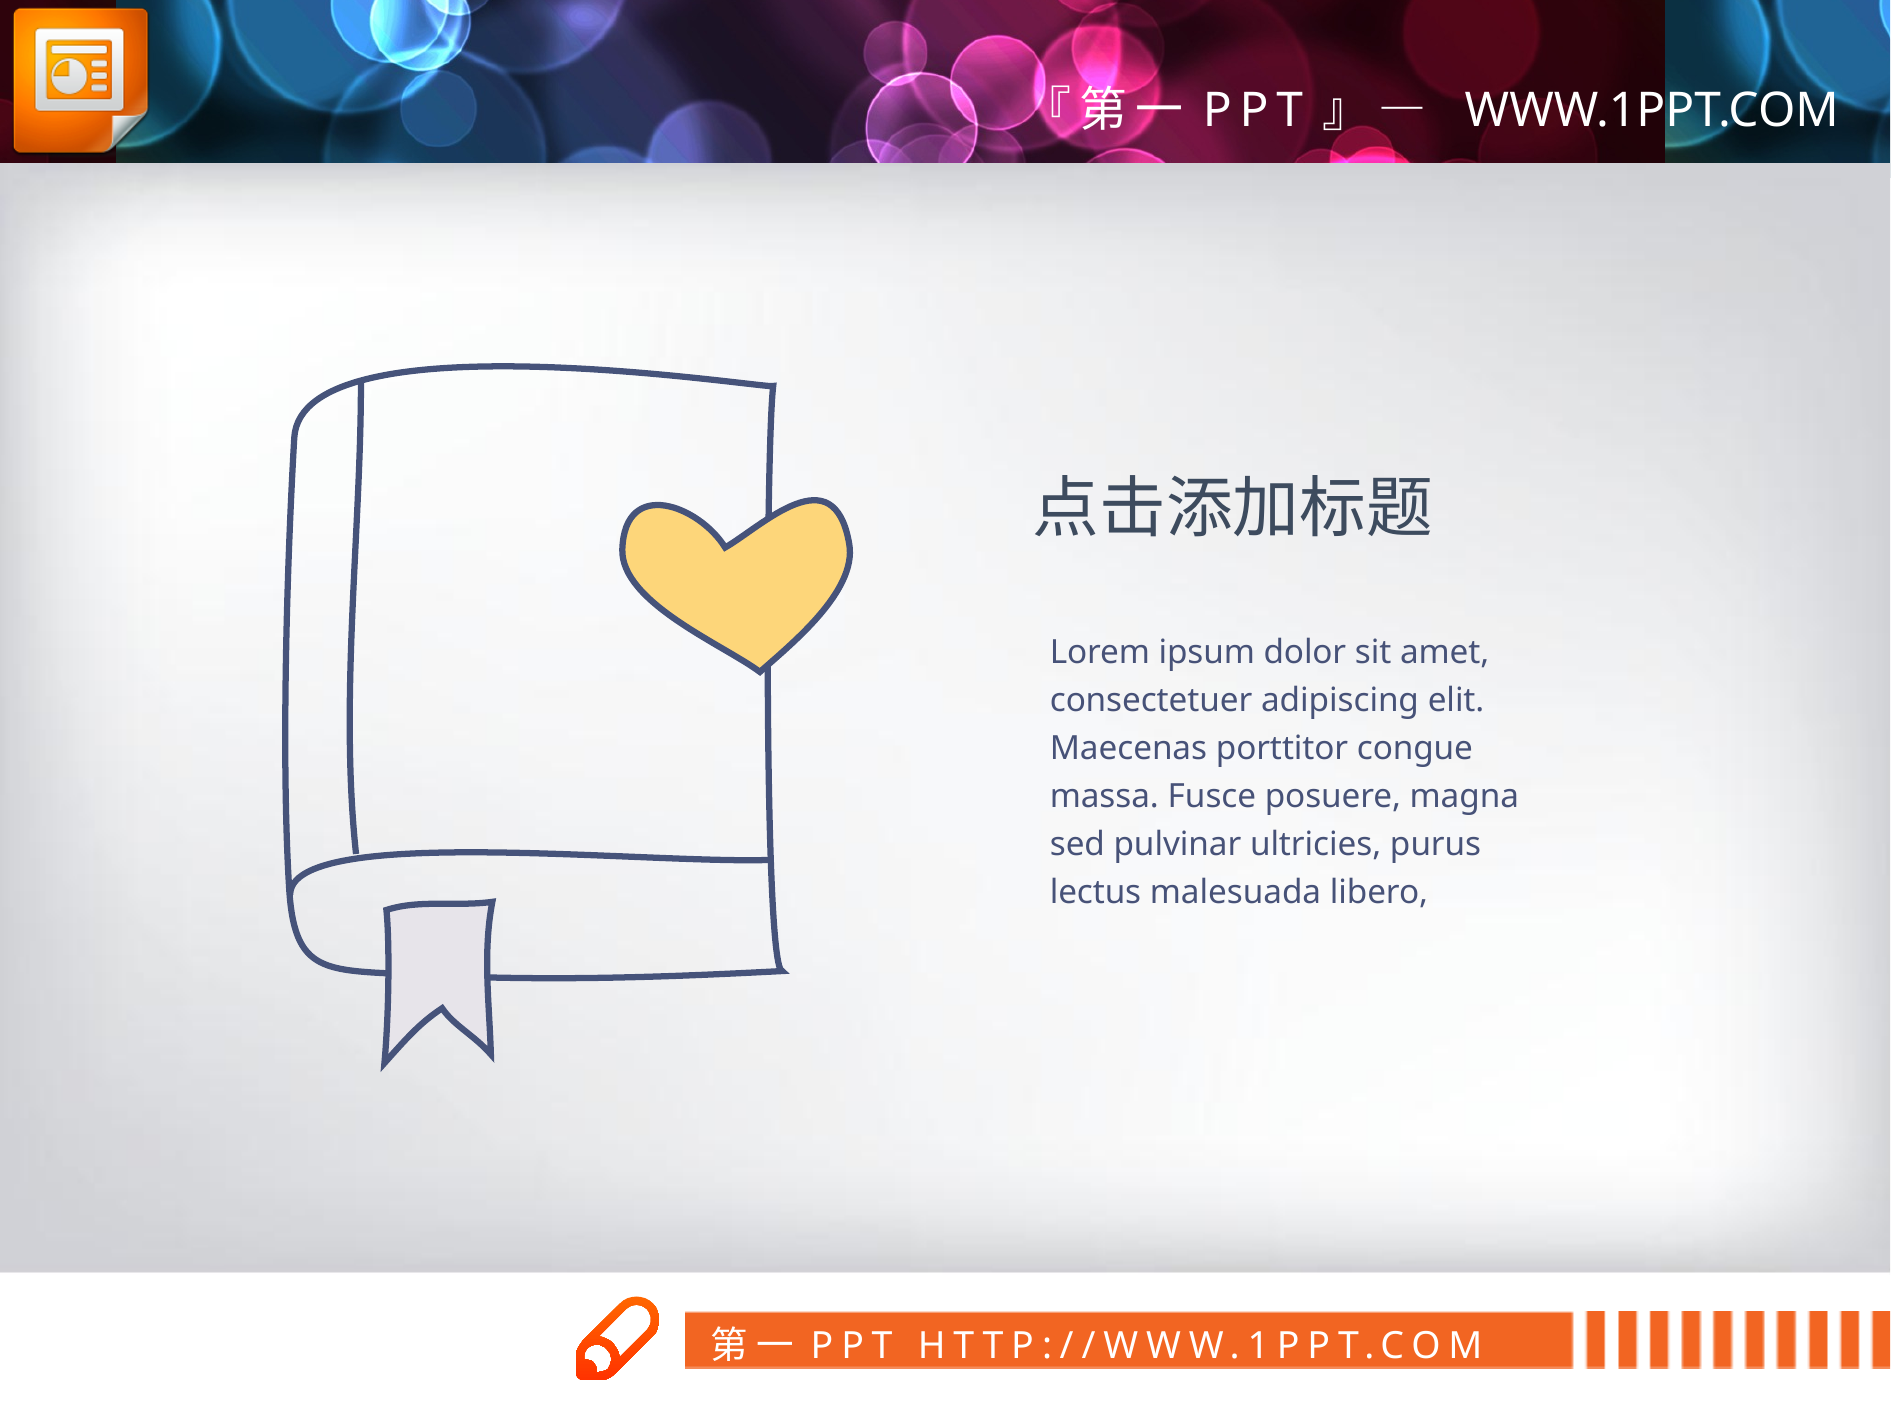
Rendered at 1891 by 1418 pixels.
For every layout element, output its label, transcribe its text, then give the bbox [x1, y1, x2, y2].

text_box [284, 366, 783, 1064]
text_box [788, 500, 850, 648]
text_box 点击添加标题 [1017, 457, 1448, 552]
picture [0, 0, 1891, 1275]
picture [685, 1311, 1891, 1369]
text_box Lorem ipsum dolor sit amet, consectetuer adipiscing elit. Maecenas porttitor congue massa. Fusce posuere, magna sed pulvinar ultricies, purus lectus malesuada libero, [1043, 616, 1550, 917]
